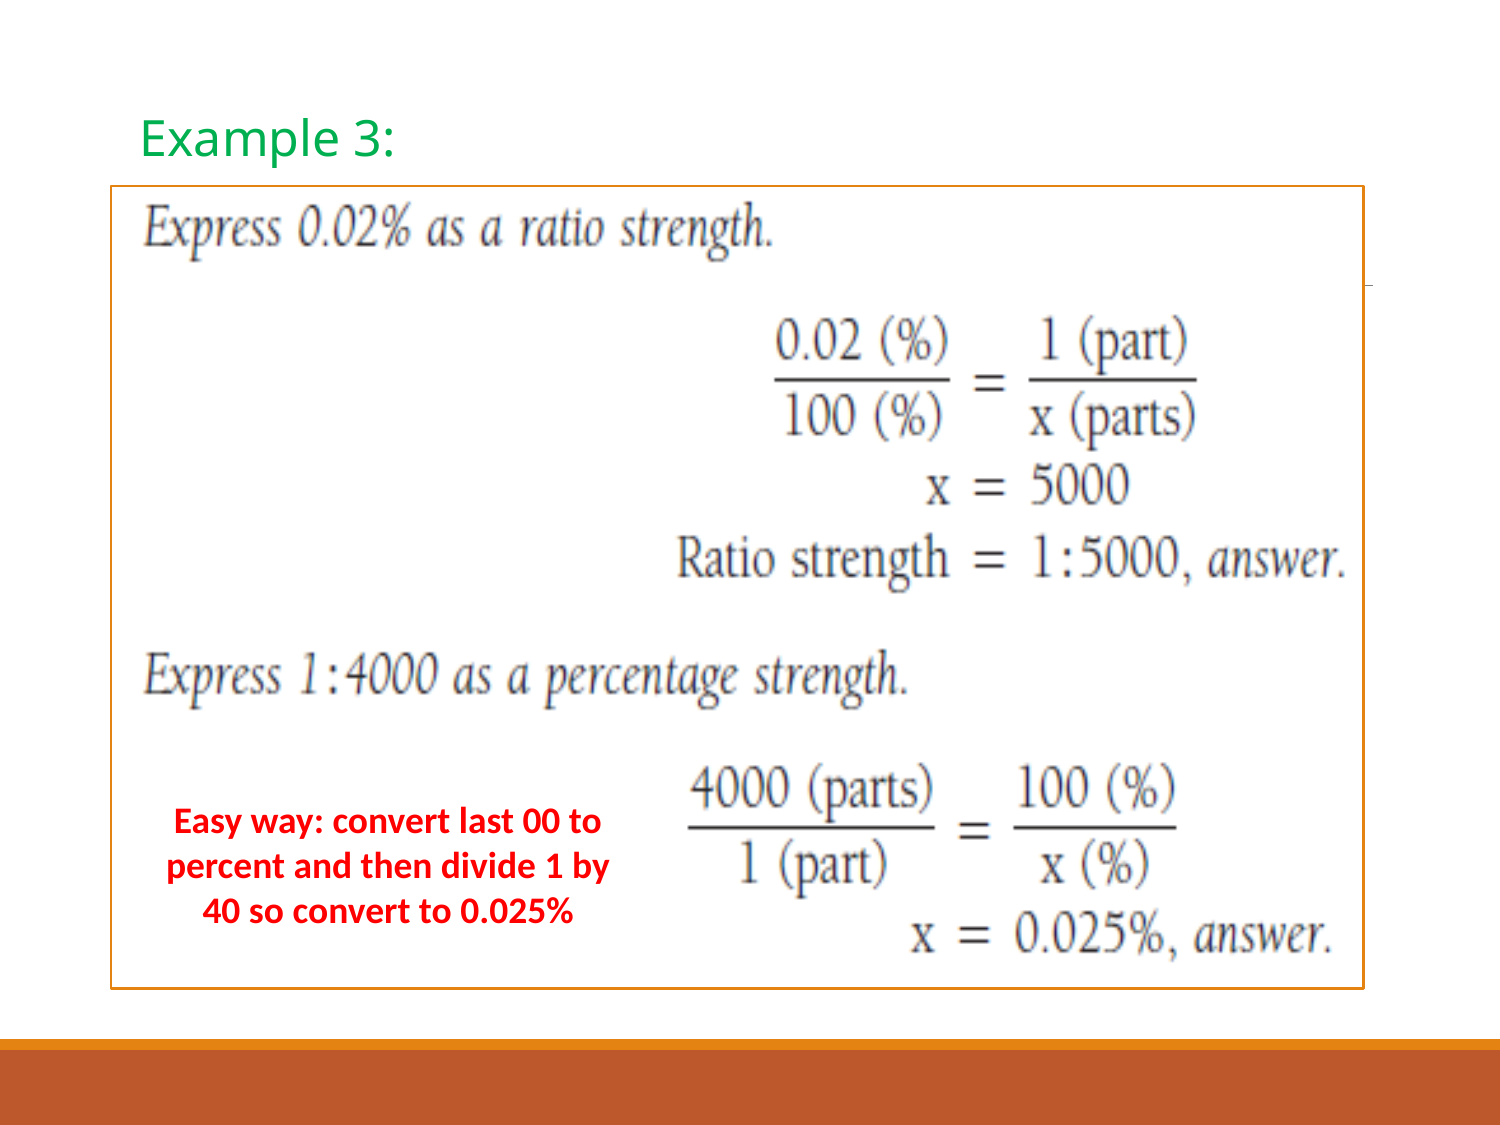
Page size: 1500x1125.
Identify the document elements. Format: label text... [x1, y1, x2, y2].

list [111, 186, 1363, 988]
text_box Example 3: [125, 99, 600, 175]
